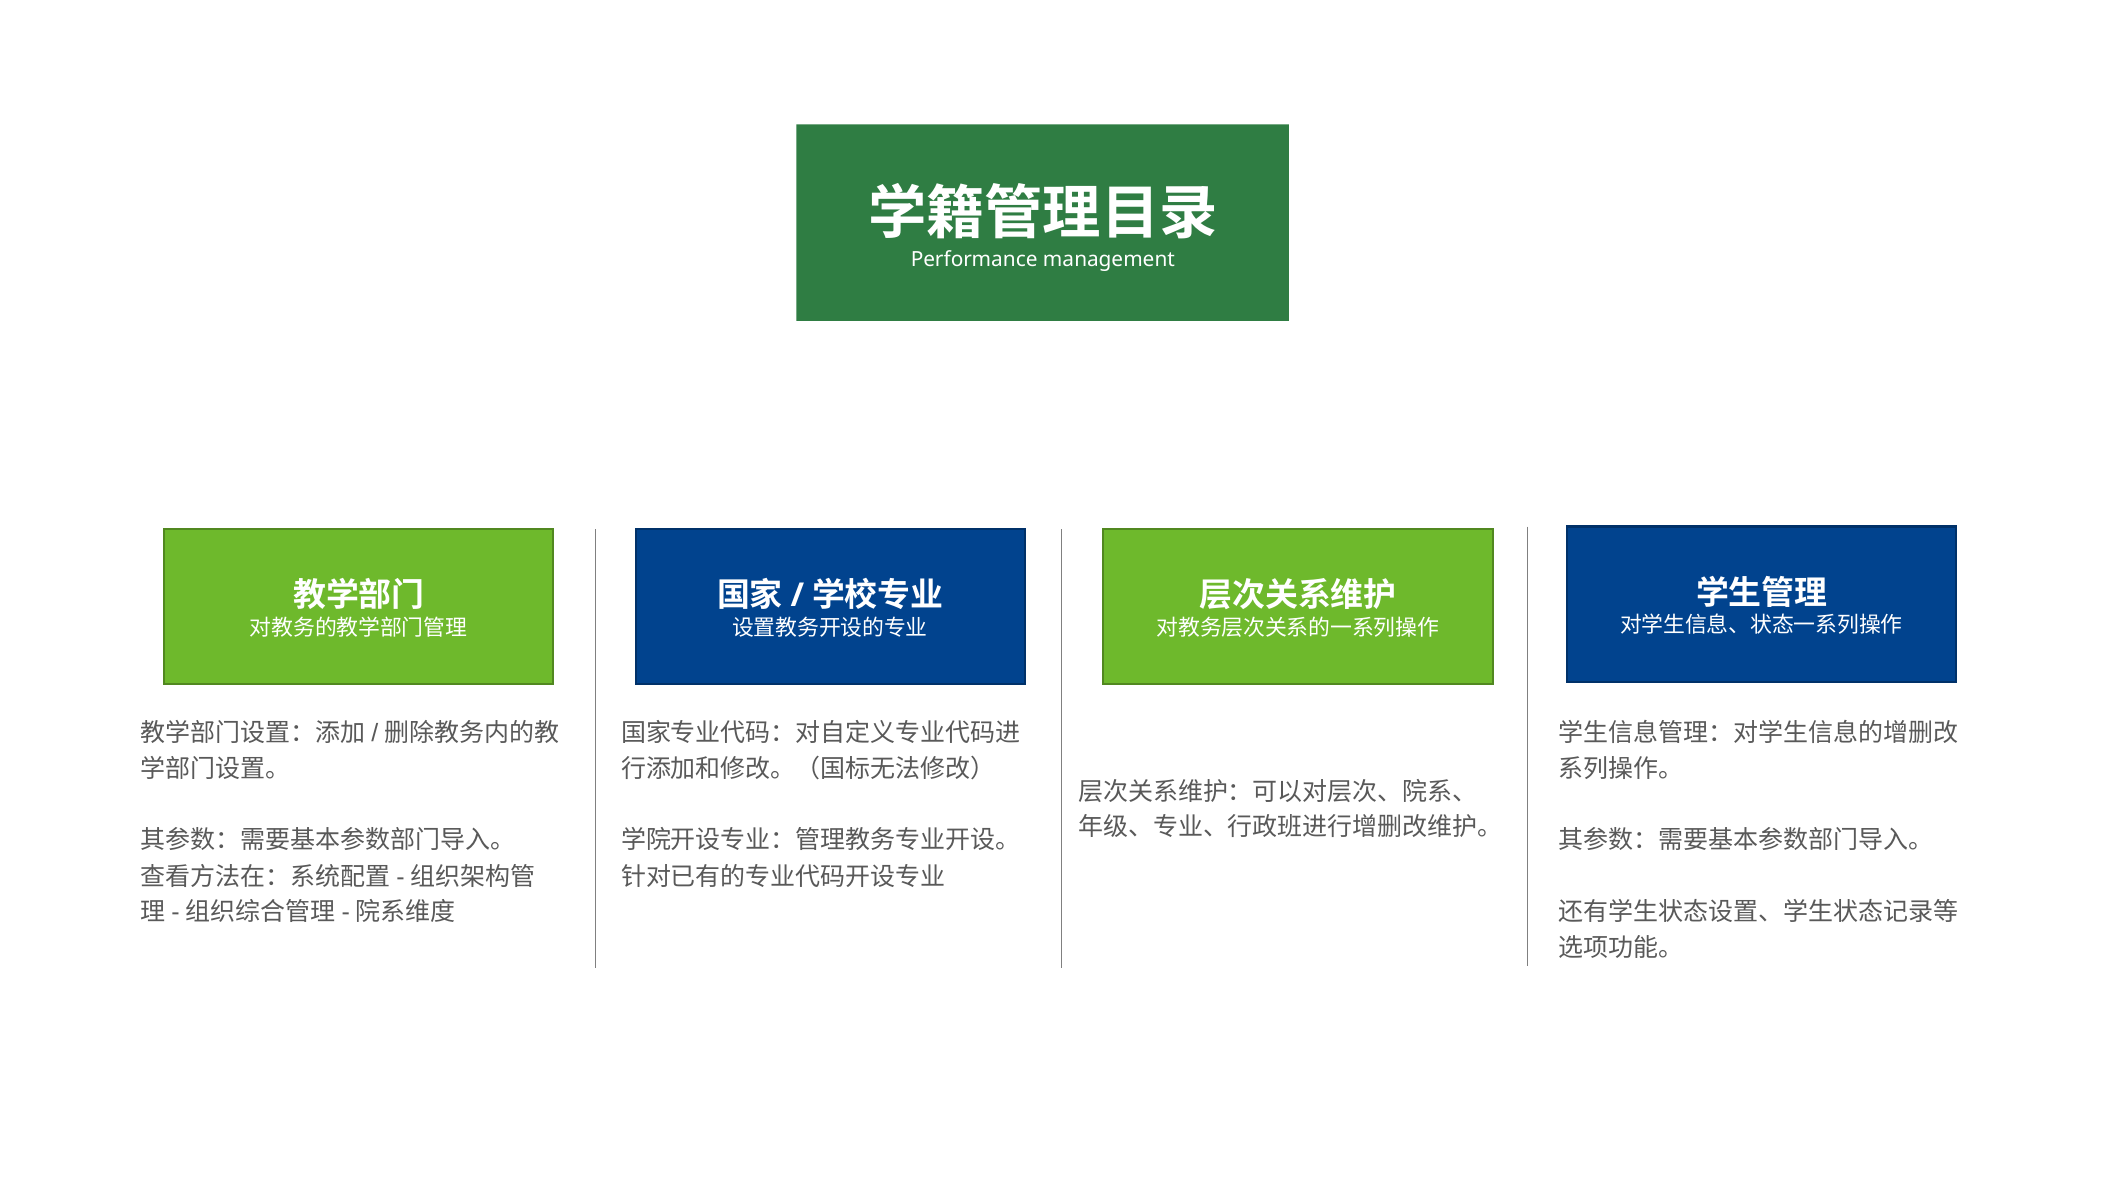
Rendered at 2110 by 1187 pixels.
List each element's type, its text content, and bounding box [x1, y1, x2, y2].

text_box 教学部门 对教务的教学部门管理 [163, 528, 554, 685]
text_box 层次关系维护：可以对层次、院系、年级、专业、行政班进行增删改维护。 [1078, 768, 1500, 841]
text_box 学生信息管理：对学生信息的增删改系列操作。 其参数：需要基本参数部门导入。 还有学生状态设置、学生状态记录等选项功能。 [1558, 710, 1981, 998]
text_box 学籍管理目录 Performance management [795, 123, 1291, 322]
text_box 学生管理 对学生信息、状态一系列操作 [1566, 525, 1957, 683]
text_box 教学部门设置：添加/删除教务内的教学部门设置。 其参数：需要基本参数部门导入。 查看方法在：系统配置-组织架构管理-组织综合管理-院系维度 [140, 710, 563, 962]
text_box 国家/学校专业 设置教务开设的专业 [635, 528, 1026, 685]
text_box 层次关系维护 对教务层次关系的一系列操作 [1102, 528, 1494, 685]
text_box 国家专业代码：对自定义专业代码进行添加和修改。（国标无法修改） 学院开设专业：管理教务专业开设。针对已有的专业代码开设专业 [621, 710, 1043, 890]
